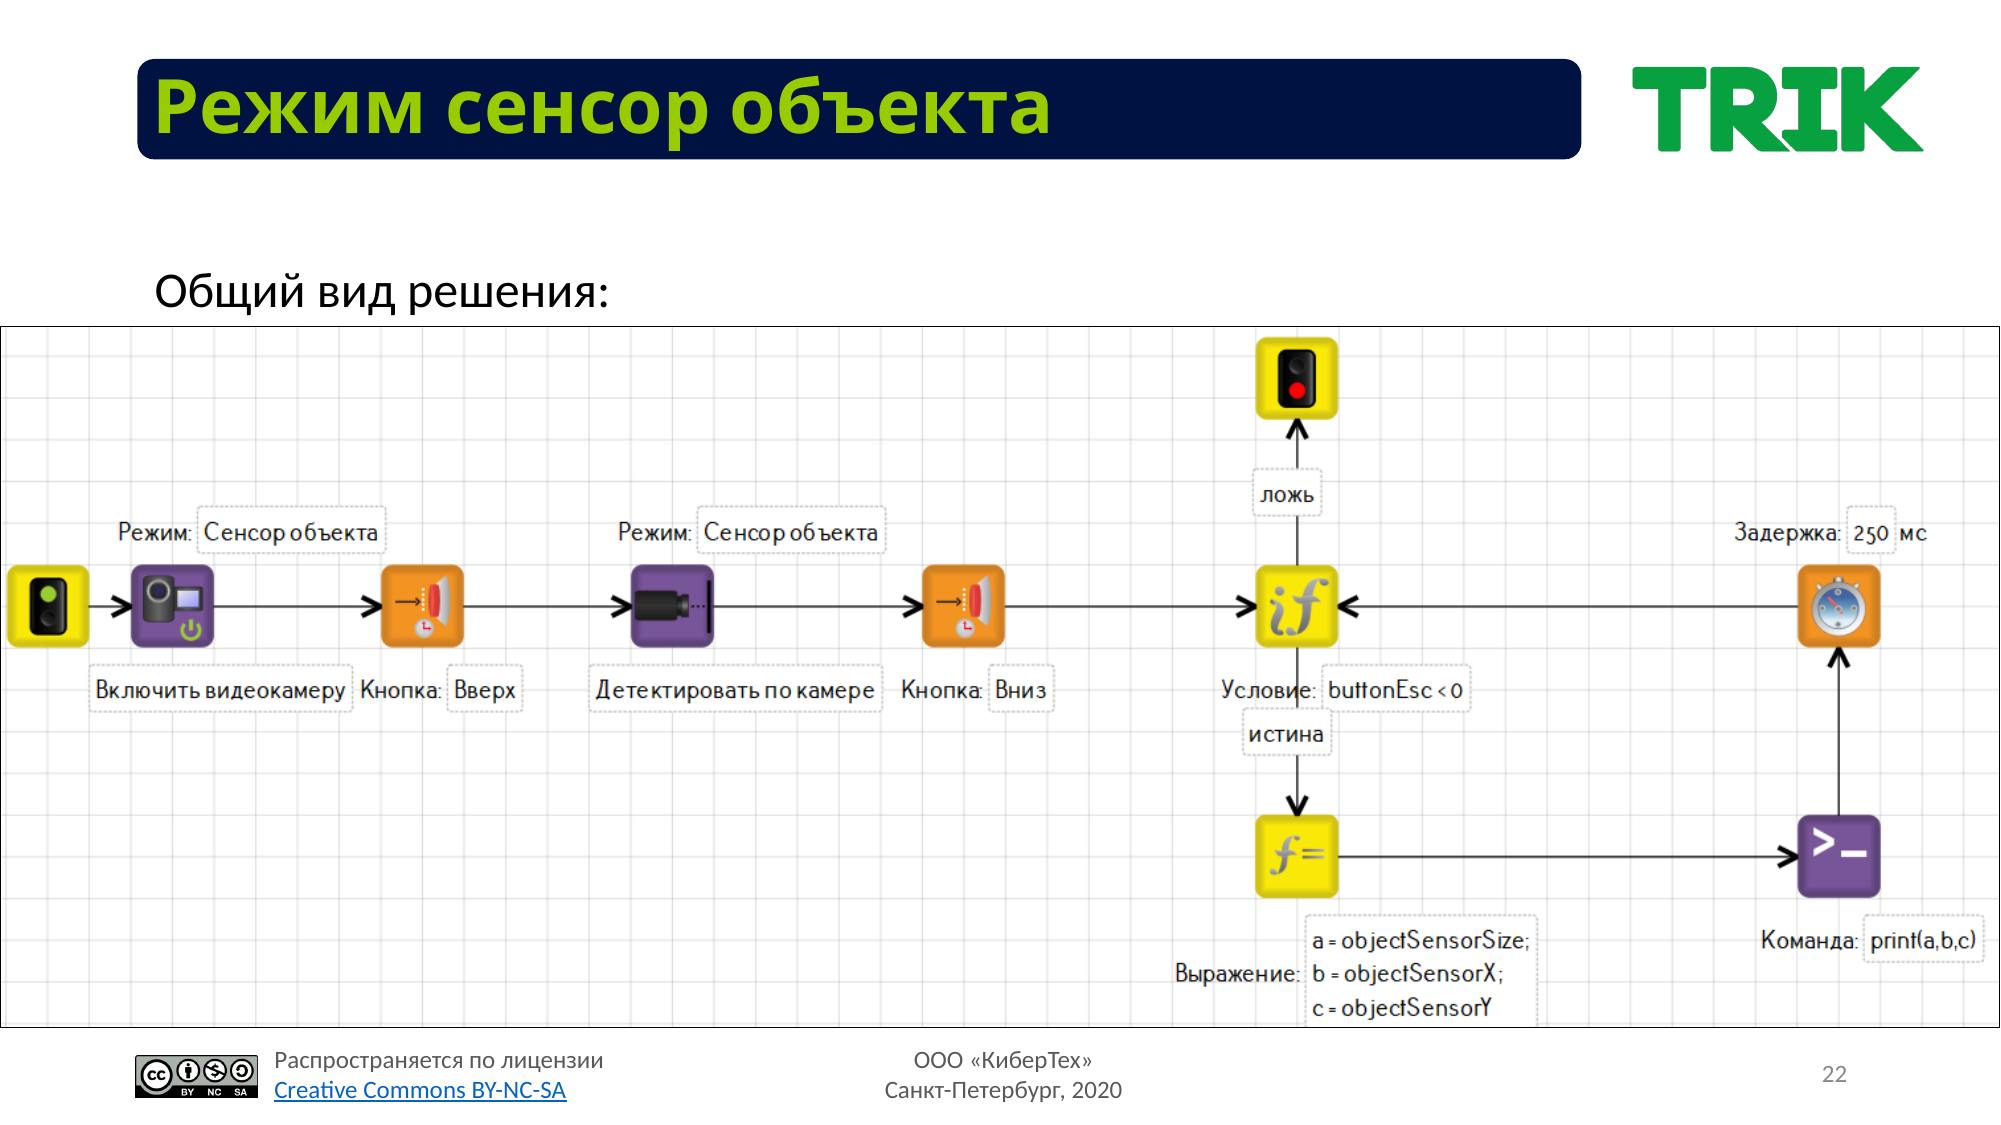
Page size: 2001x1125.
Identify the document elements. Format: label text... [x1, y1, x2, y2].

title Режим сенсор объекта [137, 61, 1582, 163]
picture [135, 1055, 258, 1098]
picture [1631, 64, 1924, 154]
text_box Общий вид решения: [139, 250, 626, 322]
slide_number 22 [1412, 1042, 1863, 1103]
picture [0, 325, 2000, 1028]
